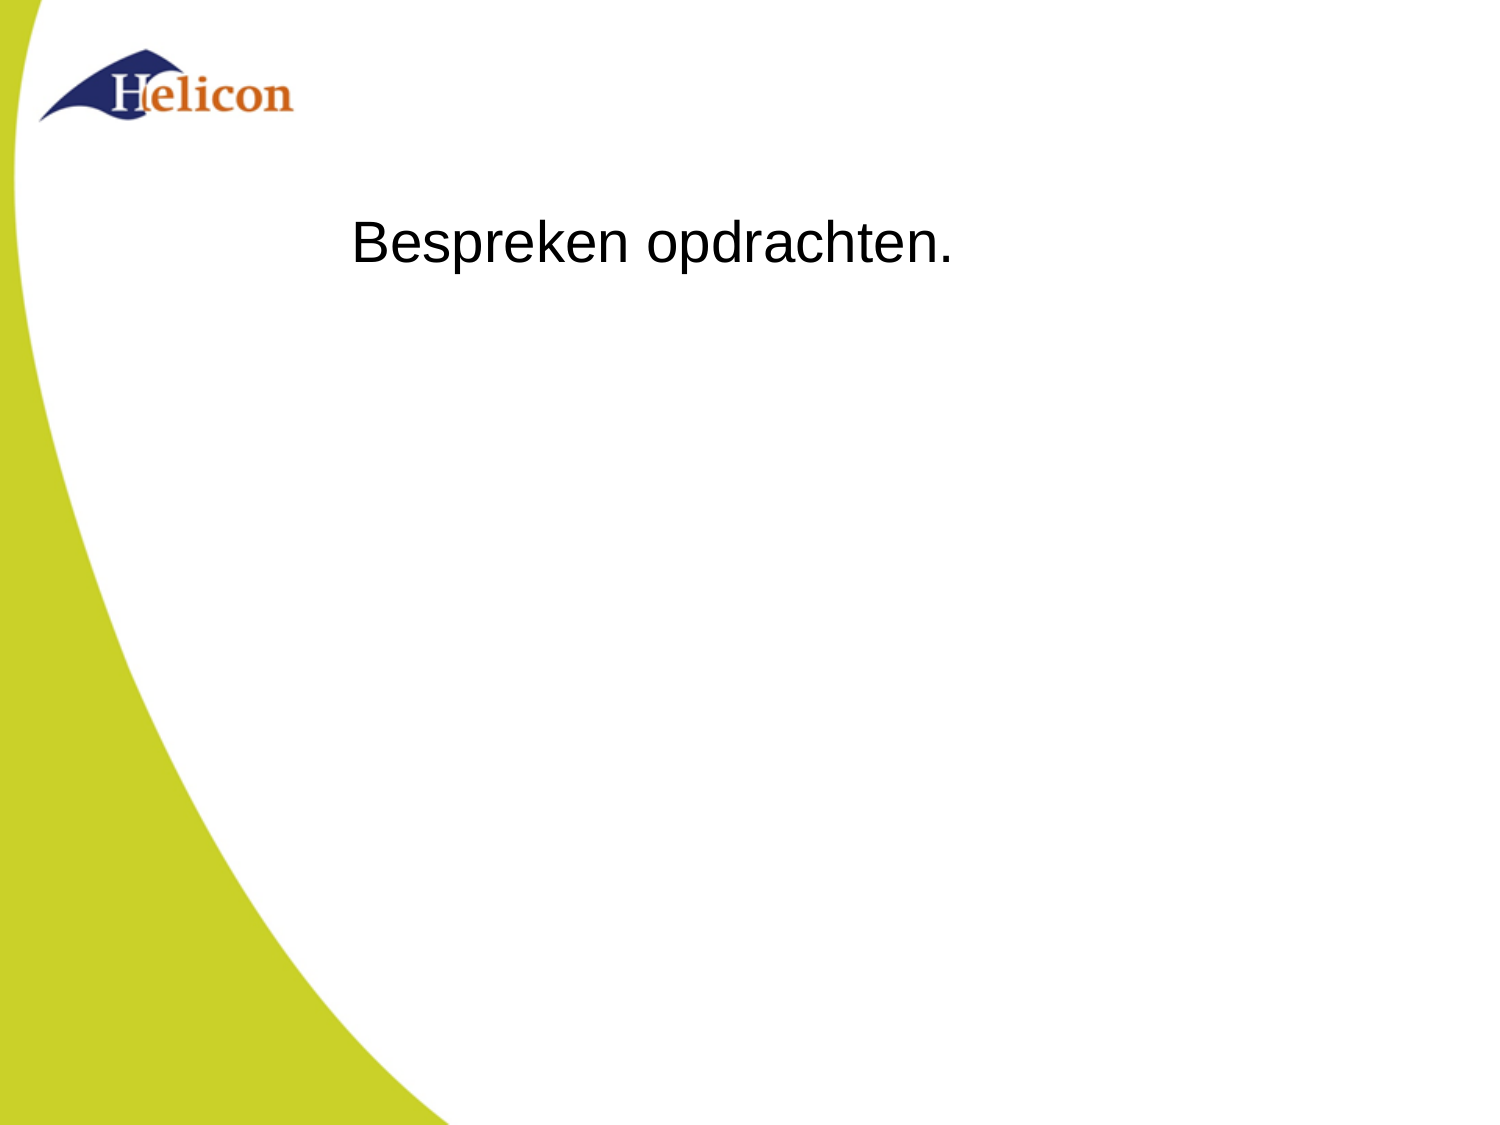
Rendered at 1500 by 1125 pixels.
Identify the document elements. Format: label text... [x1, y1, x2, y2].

list Bespreken opdrachten. [336, 196, 1425, 1005]
picture [0, 0, 1500, 1125]
